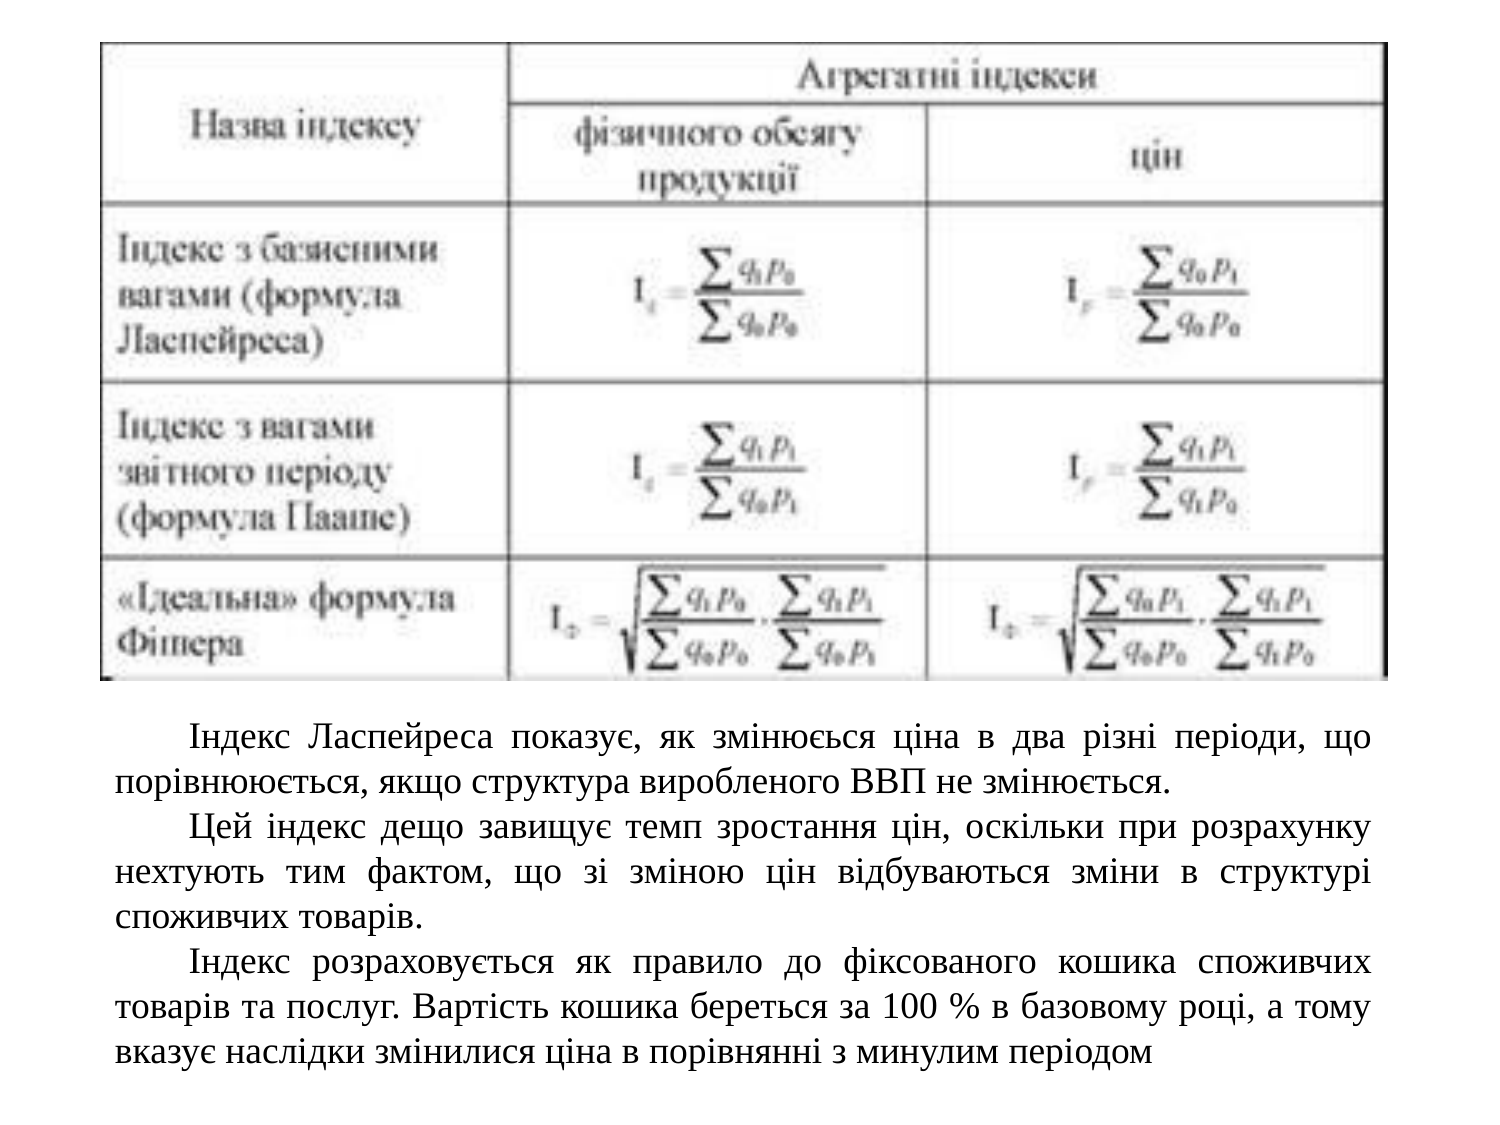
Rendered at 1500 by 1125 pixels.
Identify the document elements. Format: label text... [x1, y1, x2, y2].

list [100, 42, 1389, 681]
text_box Індекс Ласпейреса показує, як змінюєься ціна в два різні періоди, що порівнююється, якщо структура виробленого ВВП не змінюється. Цей індекс дещо завищує темп зростання цін, оскільки при розрахунку нехтують тим фактом, що зі зміною цін відбуваються зміни в структурі споживчих товарів. Індекс розраховується як правило до фіксованого кошика споживчих товарів та послуг. Вартість кошика береться за 100 % в базовому році, а тому вказує наслідки змінилися ціна в порівнянні з минулим періодом [100, 704, 1388, 1079]
